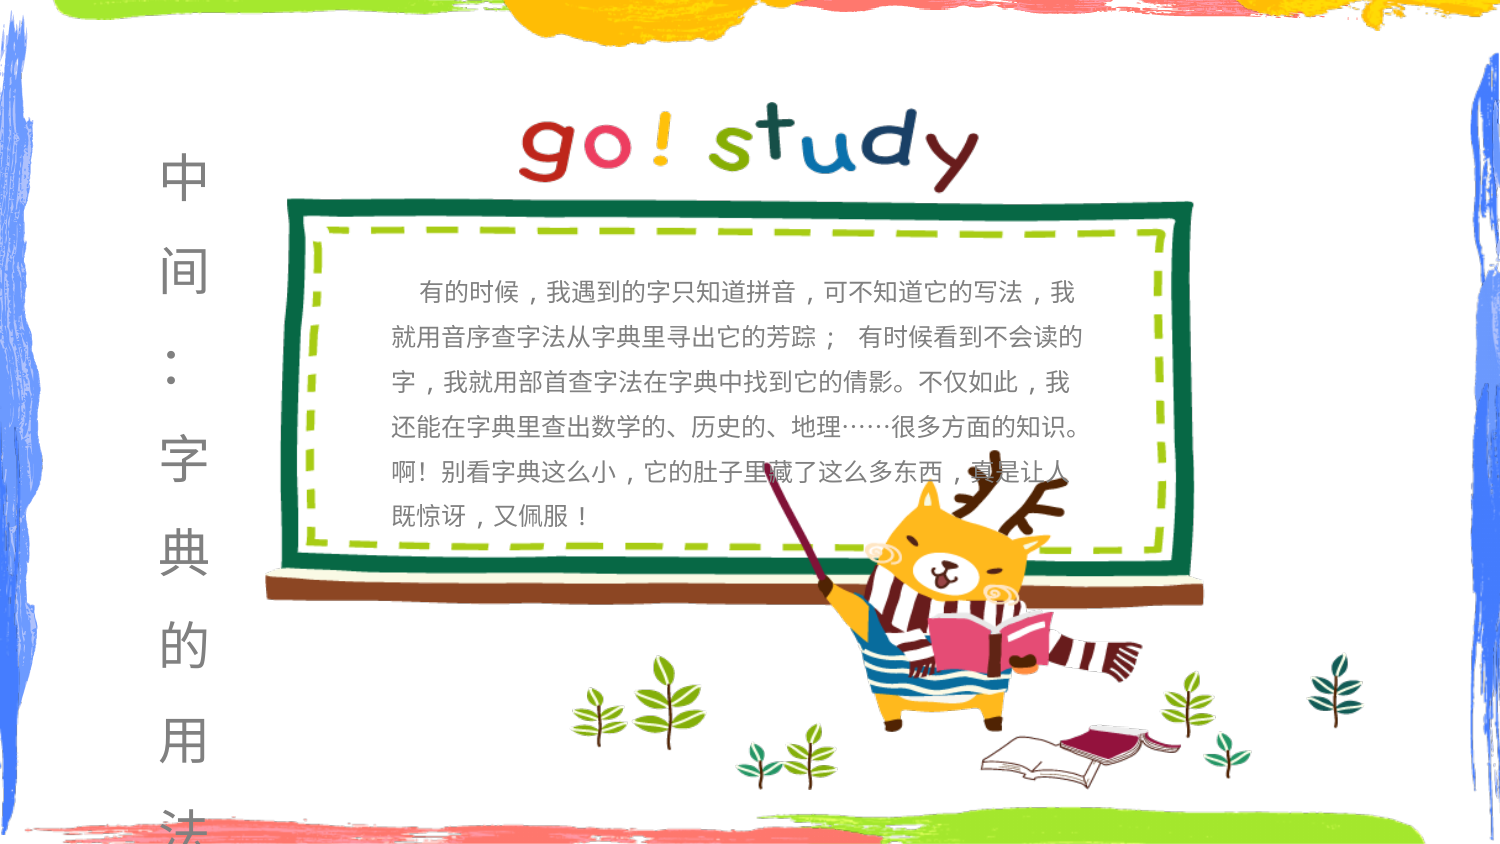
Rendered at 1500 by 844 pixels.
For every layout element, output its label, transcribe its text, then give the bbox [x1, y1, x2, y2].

picture [757, 807, 1436, 843]
picture [25, 817, 144, 843]
picture [265, 102, 1365, 790]
picture [1471, 84, 1500, 382]
text_box 中间：字典的用法 [144, 106, 207, 844]
picture [207, 817, 910, 843]
picture [1471, 53, 1498, 83]
picture [1471, 383, 1500, 840]
picture [0, 4, 43, 835]
picture [45, 0, 1500, 47]
